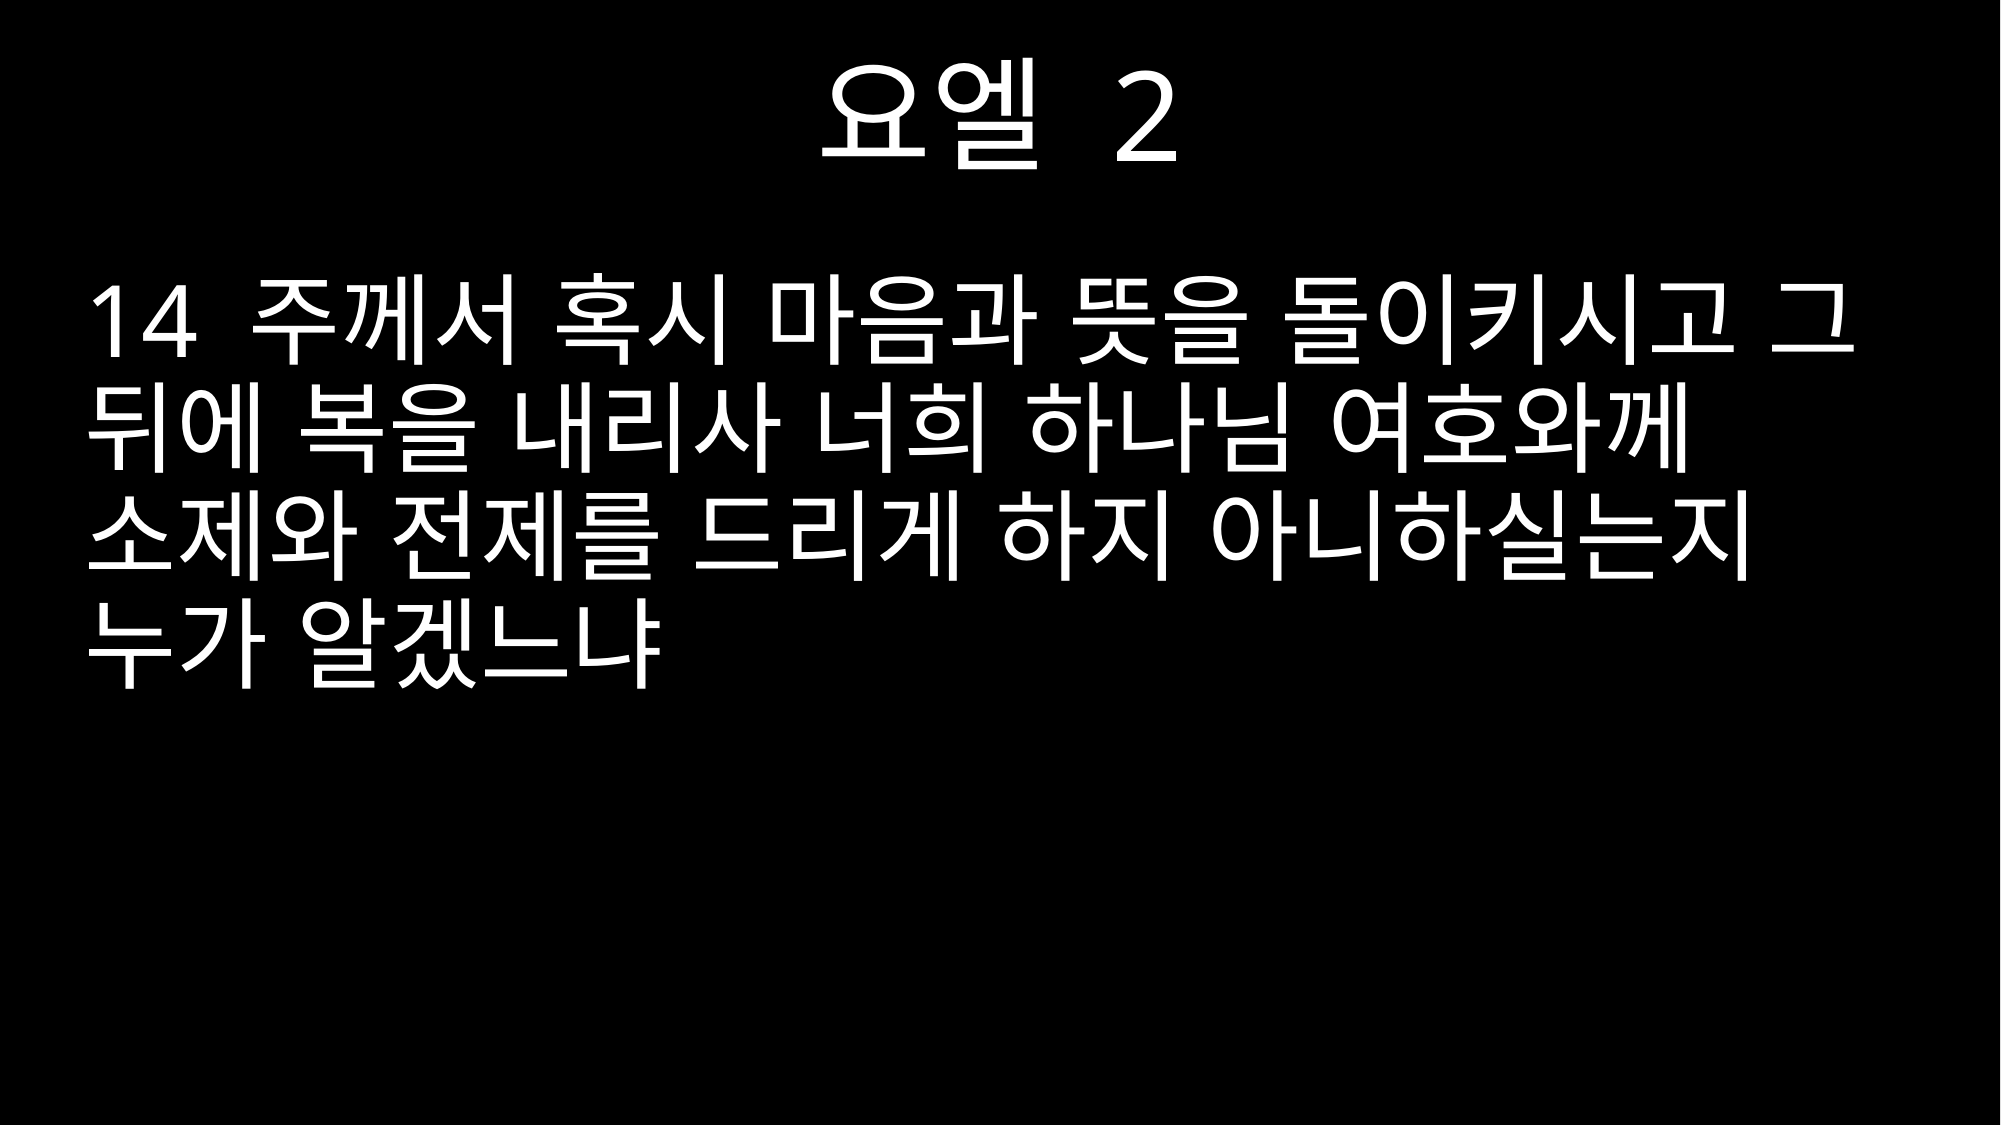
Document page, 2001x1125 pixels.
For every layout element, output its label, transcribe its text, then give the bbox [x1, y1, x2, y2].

picture [0, 0, 2001, 1125]
list 14 주께서 혹시 마음과 뜻을 돌이키시고 그 뒤에 복을 내리사 너희 하나님 여호와께 소제와 전제를 드리게 하지 아니하실는지 누가 알겠느냐 [69, 263, 1953, 423]
footer 요엘 2 [0, 32, 2000, 192]
